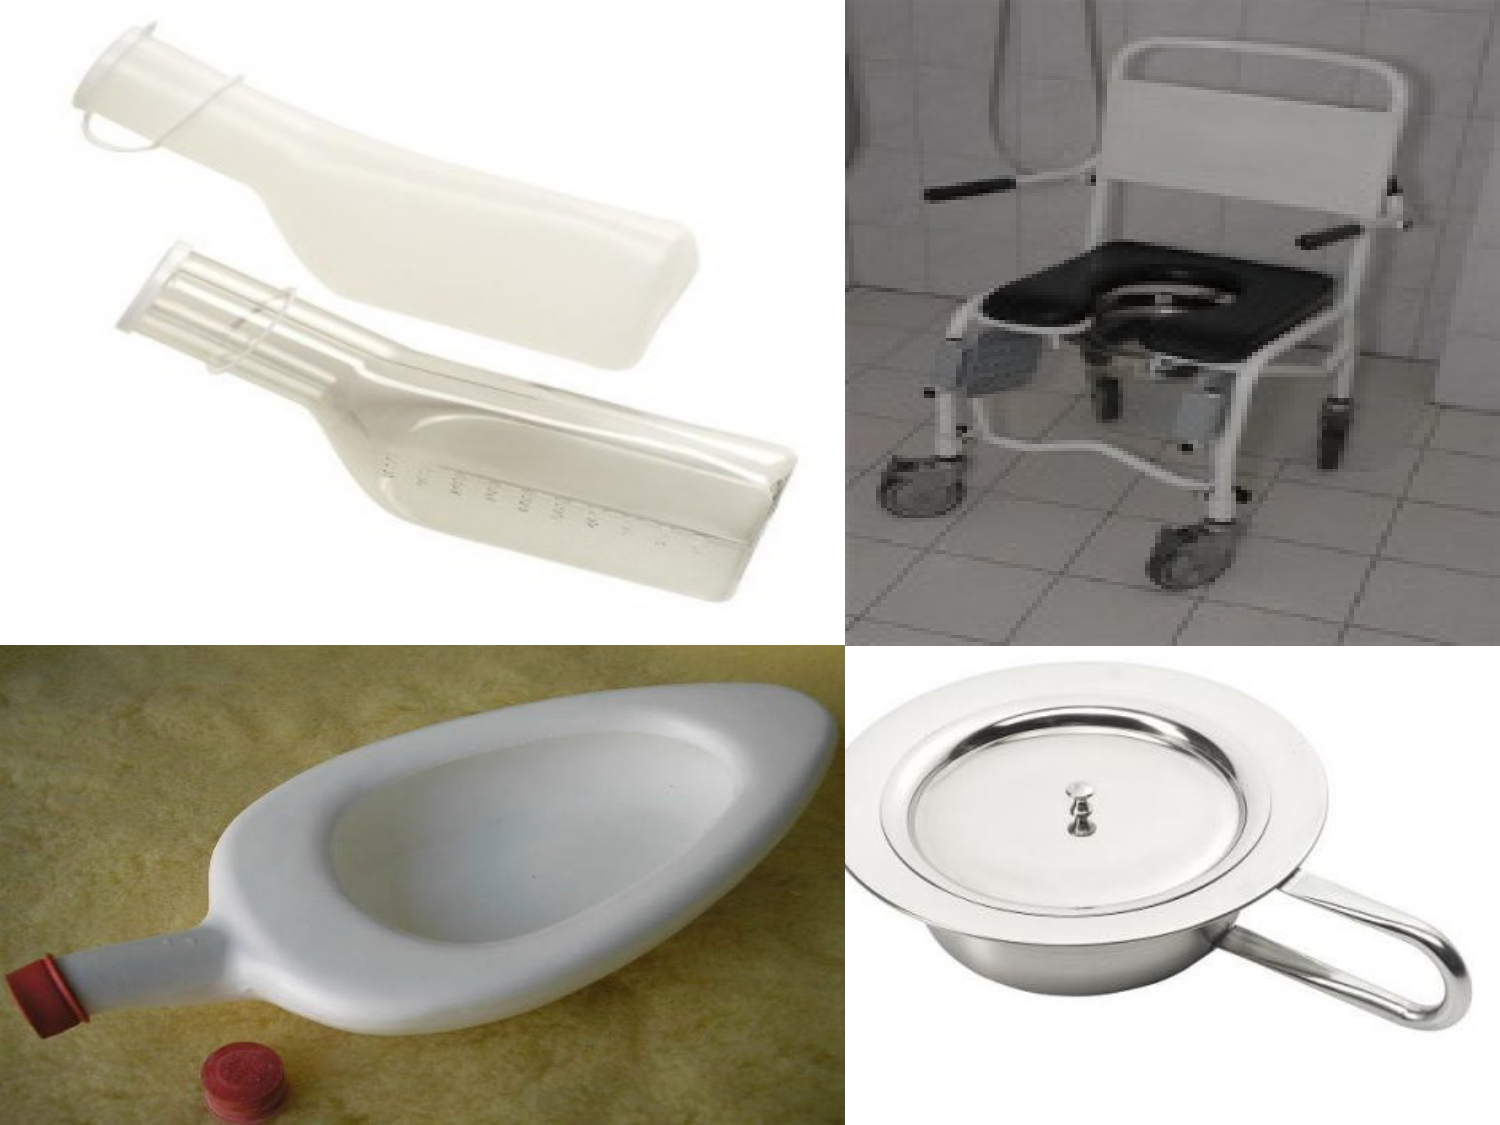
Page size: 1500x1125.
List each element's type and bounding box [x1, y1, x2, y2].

list [849, 654, 1500, 1125]
picture [0, 0, 1500, 1125]
